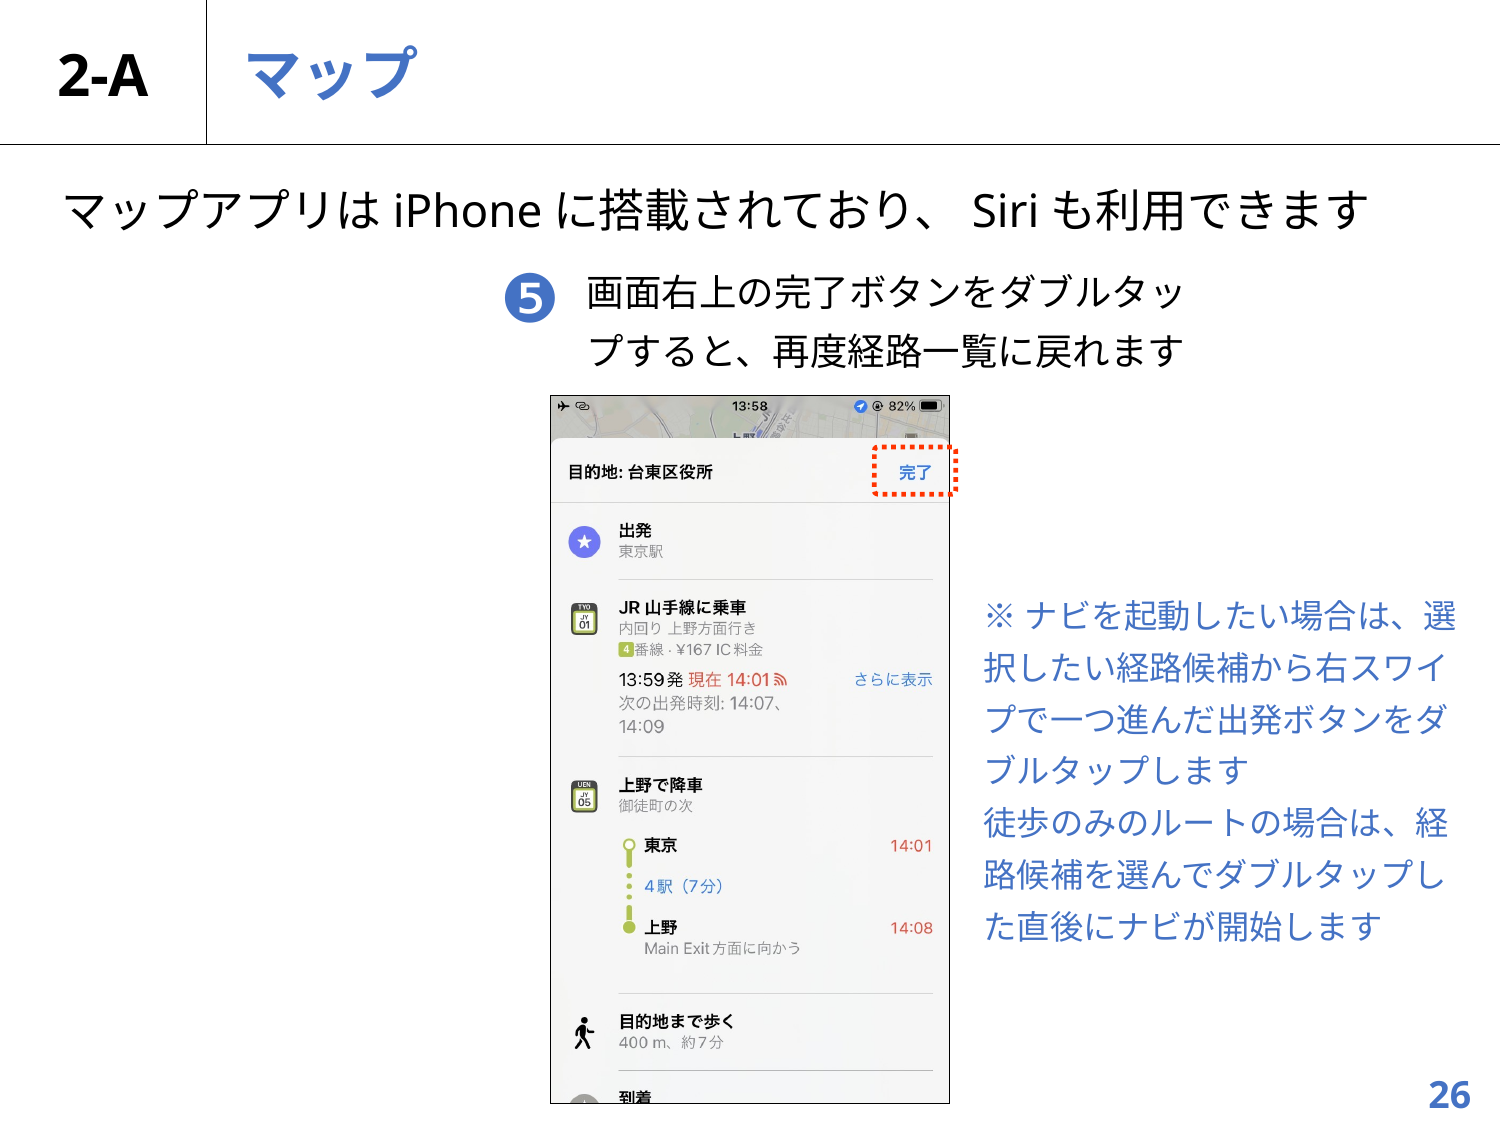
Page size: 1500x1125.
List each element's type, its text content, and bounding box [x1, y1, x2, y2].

picture [550, 395, 950, 1104]
text_box [950, 445, 957, 496]
text_box 2-A [0, 0, 207, 147]
text_box 画面右上の完了ボタンをダブルタップすると、再度経路一覧に戻れます [571, 274, 1209, 381]
text_box ❺ [486, 274, 563, 343]
text_box 26 [1399, 1063, 1500, 1123]
text_box ※ナビを起動したい場合は、選択したい経路候補から右スワイプで一つ進んだ出発ボタンをダブルタップします 徒歩のみのルートの場合は、経路候補を選んでダブルタップした直後にナビが開始します [968, 575, 1482, 954]
text_box マップアプリはiPhoneに搭載されており、Siriも利用できます [46, 180, 1500, 274]
title マップ [228, 36, 1472, 116]
